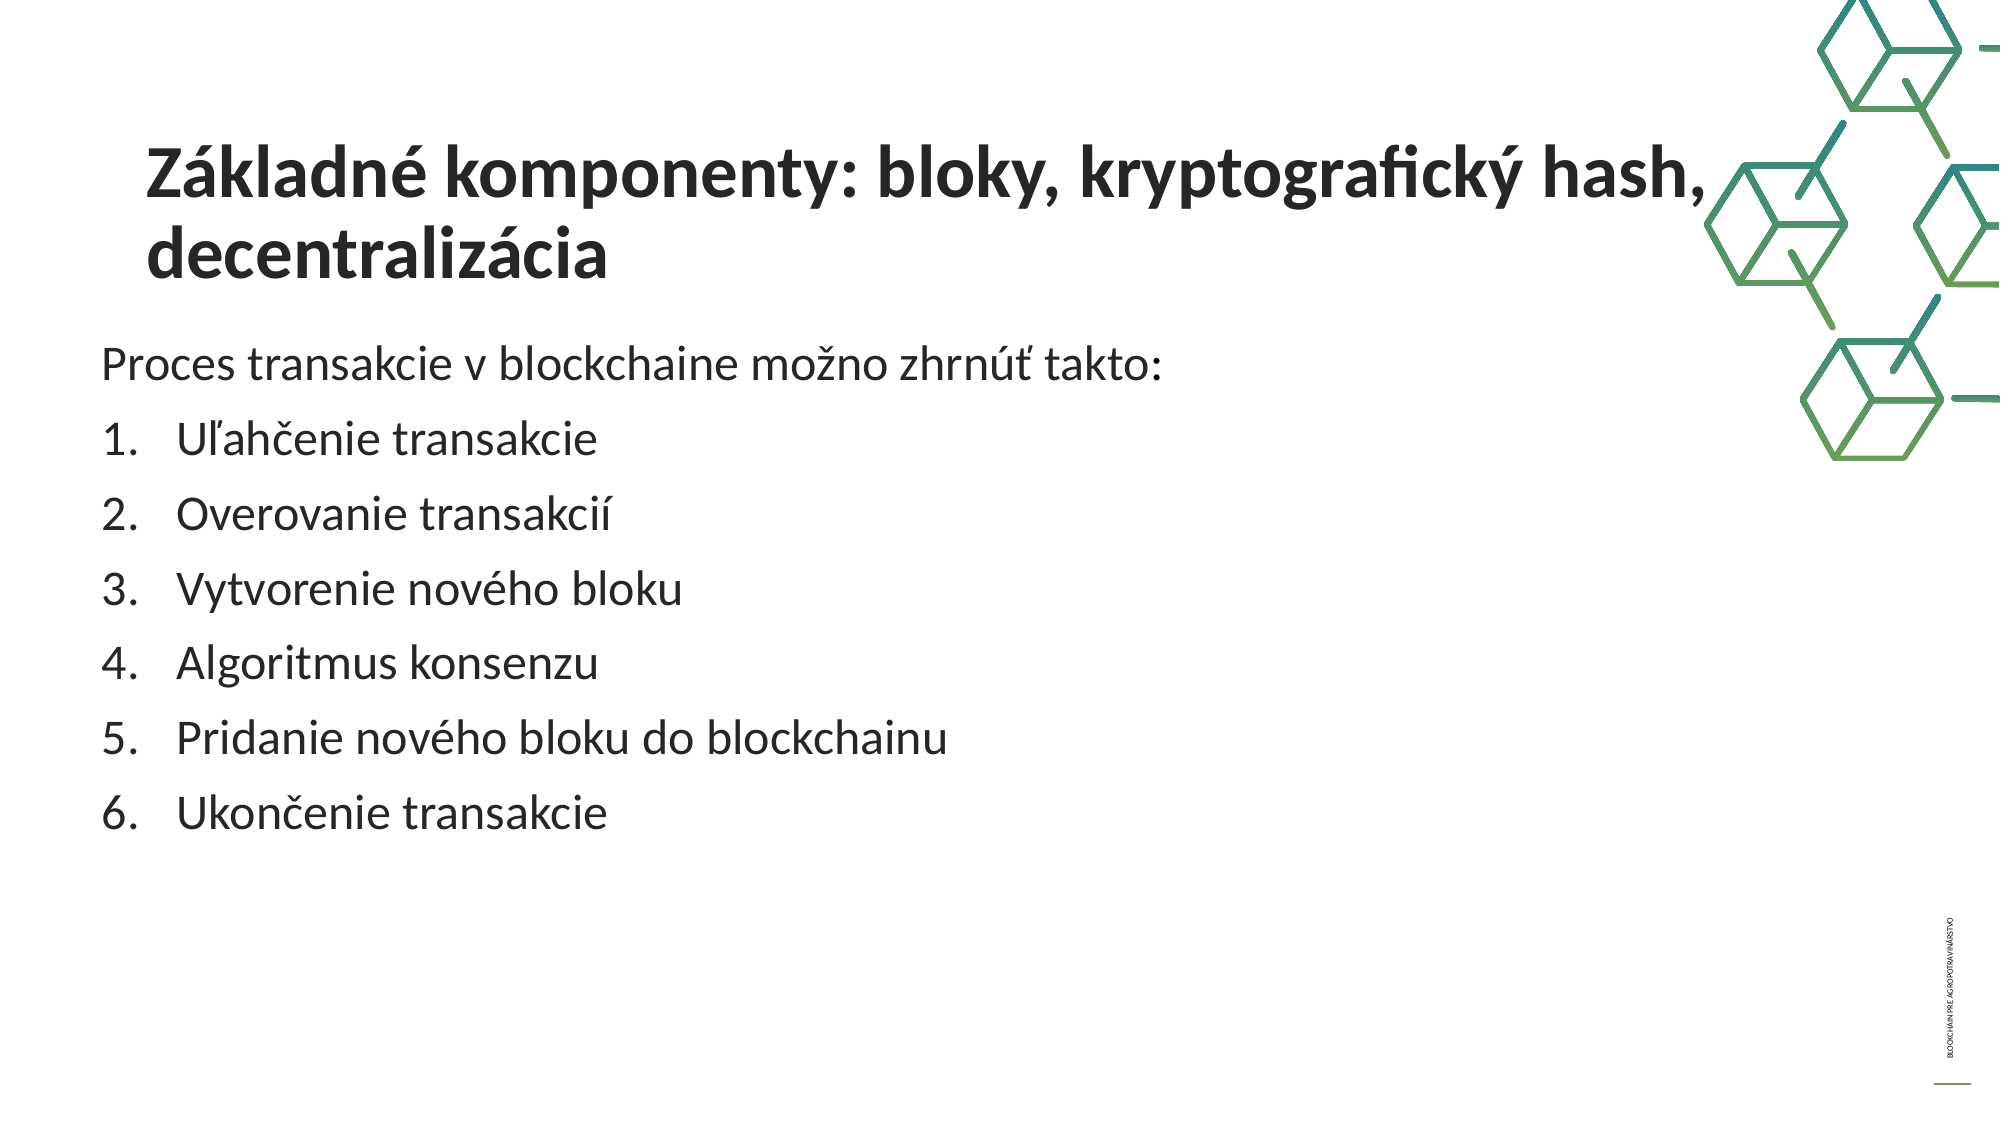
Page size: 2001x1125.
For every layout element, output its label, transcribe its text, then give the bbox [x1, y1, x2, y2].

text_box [1703, 0, 2000, 462]
list Proces transakcie v blockchaine možno zhrnúť takto: Uľahčenie transakcie Overovanie transakcií Vytvorenie nového bloku Algoritmus konsenzu Pridanie nového bloku do blockchainu Ukončenie transakcie [86, 329, 1825, 962]
list Základné komponenty: bloky, kryptografický hash, decentralizácia [130, 124, 1698, 337]
